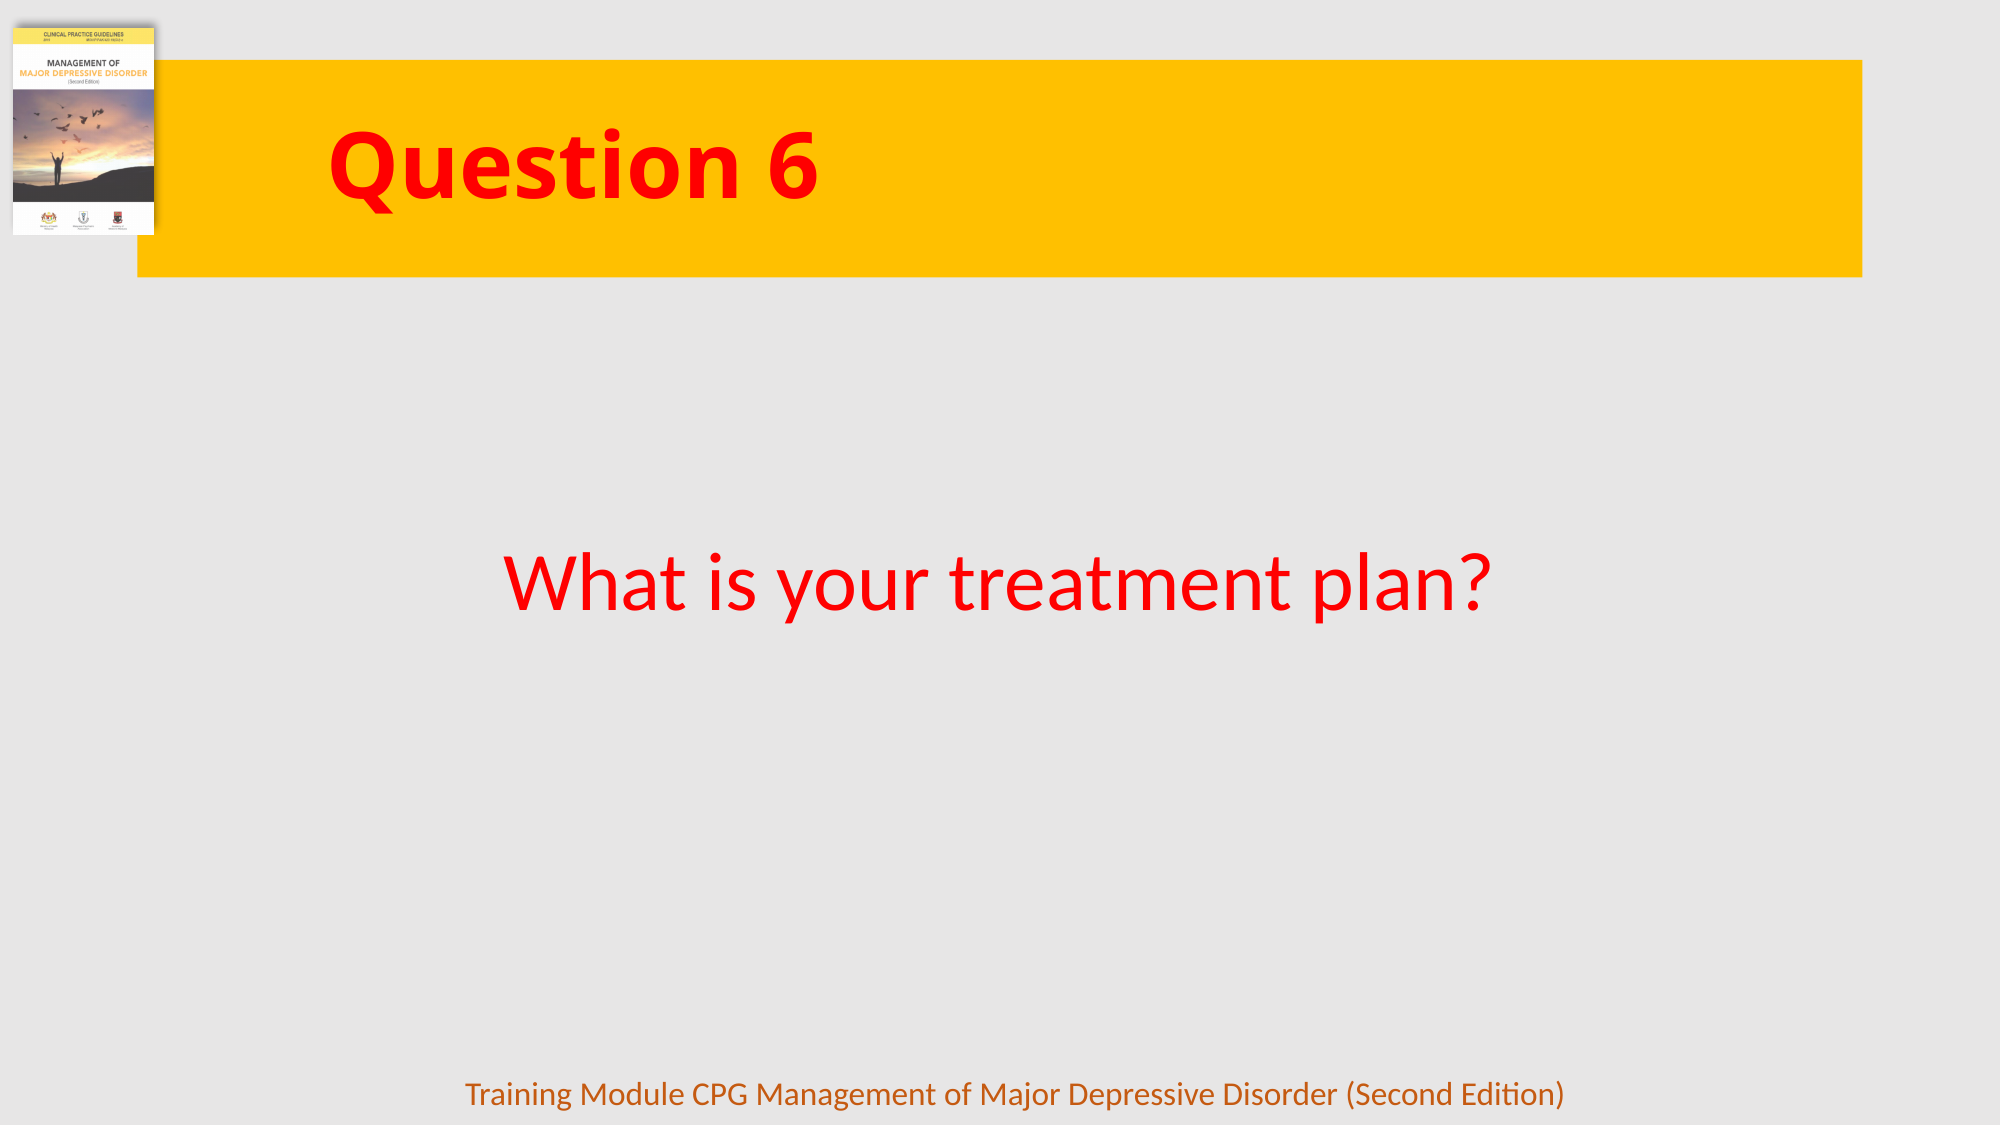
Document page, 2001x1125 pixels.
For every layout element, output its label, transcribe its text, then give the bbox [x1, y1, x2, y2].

picture [13, 28, 154, 235]
list What is your treatment plan? [137, 299, 1863, 1014]
text_box Training Module CPG Management of Major Depressive Disorder (Second Edition) [450, 1065, 1832, 1120]
title Question 6 [137, 59, 1863, 278]
